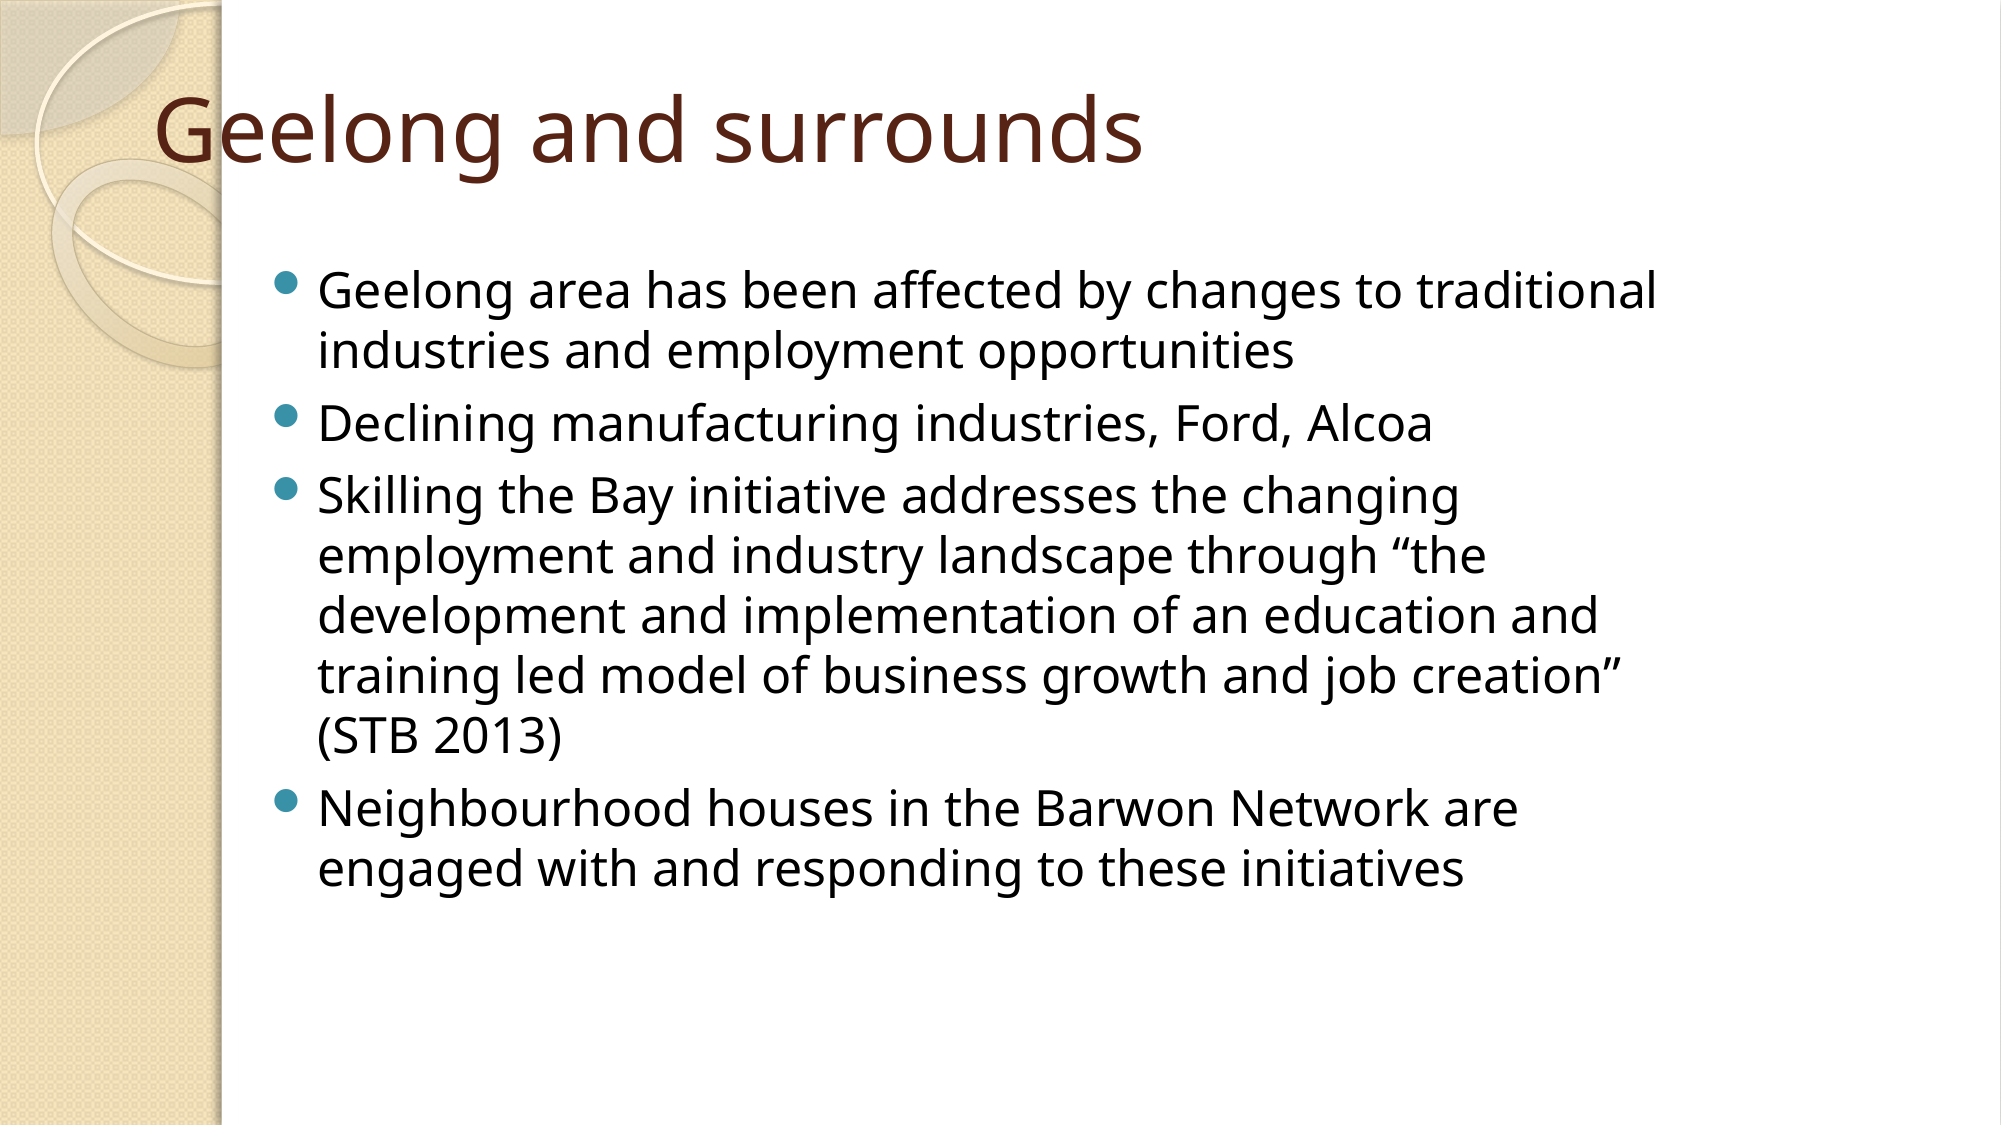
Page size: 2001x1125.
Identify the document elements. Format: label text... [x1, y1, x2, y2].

list Geelong area has been affected by changes to traditional industries and employment opportunities Declining manufacturing industries, Ford, Alcoa Skilling the Bay initiative addresses the changing employment and industry landscape through “the development and implementation of an education and training led model of business growth and job creation” (STB 2013) Neighbourhood houses in the Barwon Network are engaged with and responding to these initiatives [242, 251, 1723, 1014]
title Geelong and surrounds [137, 59, 1863, 195]
